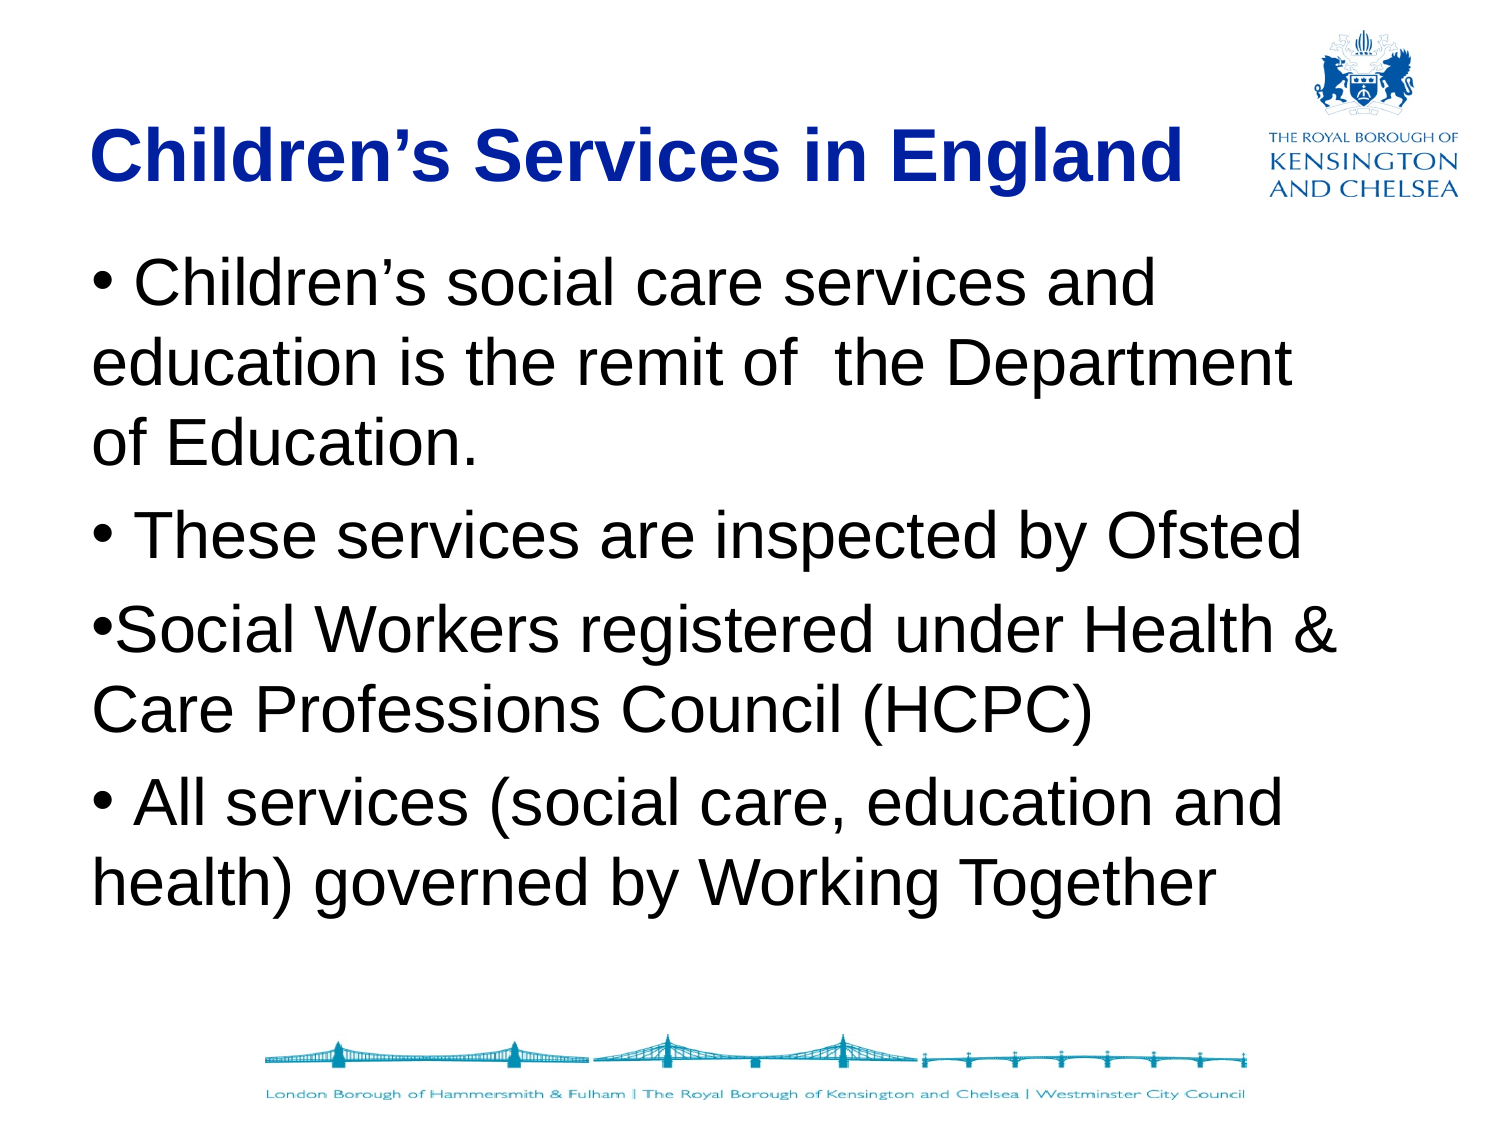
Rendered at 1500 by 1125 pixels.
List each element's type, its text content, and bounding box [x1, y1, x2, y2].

picture [265, 1034, 1247, 1100]
text_box Children’s social care services and education is the remit of the Department of Education. These services are inspected by Ofsted Social Workers registered under Health & Care Professions Council (HCPC) All services (social care, education and health) governed by Working Together [76, 231, 1380, 941]
picture [1269, 30, 1458, 197]
title Children’s Services in England [0, 30, 1275, 273]
